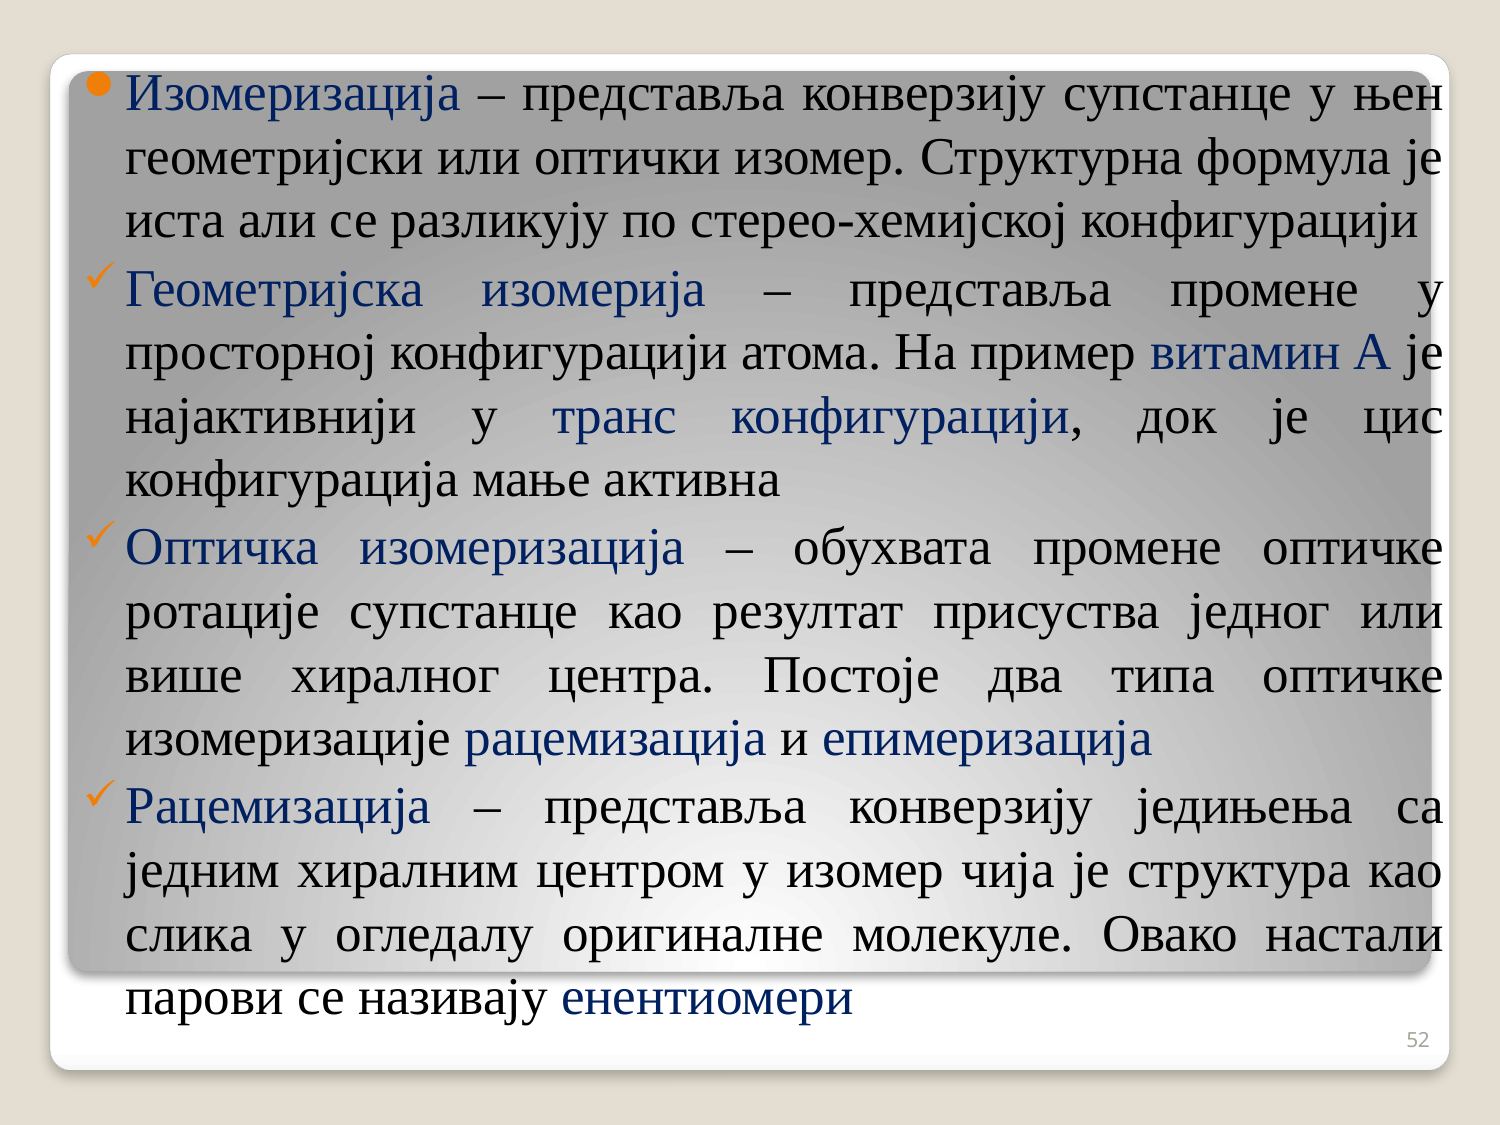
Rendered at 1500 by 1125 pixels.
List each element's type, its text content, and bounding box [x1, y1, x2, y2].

slide_number 52 [1369, 1002, 1445, 1063]
list Изомеризација – представља конверзију супстанце у њен геометријски или оптички изомер. Структурна формула је иста али се разликују по стерео-хемијској конфигурацији Геометријска изомерија – представља промене у просторној конфигурацији атома. На пример витамин А је најактивнији у транс конфигурацији, док је цис конфигурација мање активна Оптичка изомеризација – обухвата промене оптичке ротације супстанце као резултат присуства једног или више хиралног центра. Постоје два типа оптичке изомеризације рацемизација и епимеризација Рацемизација – представља конверзију једињења са једним хиралним центром у изомер чија је структура као слика у огледалу оригиналне молекуле. Овако настали парови се називају енентиомери [53, 42, 1459, 1071]
